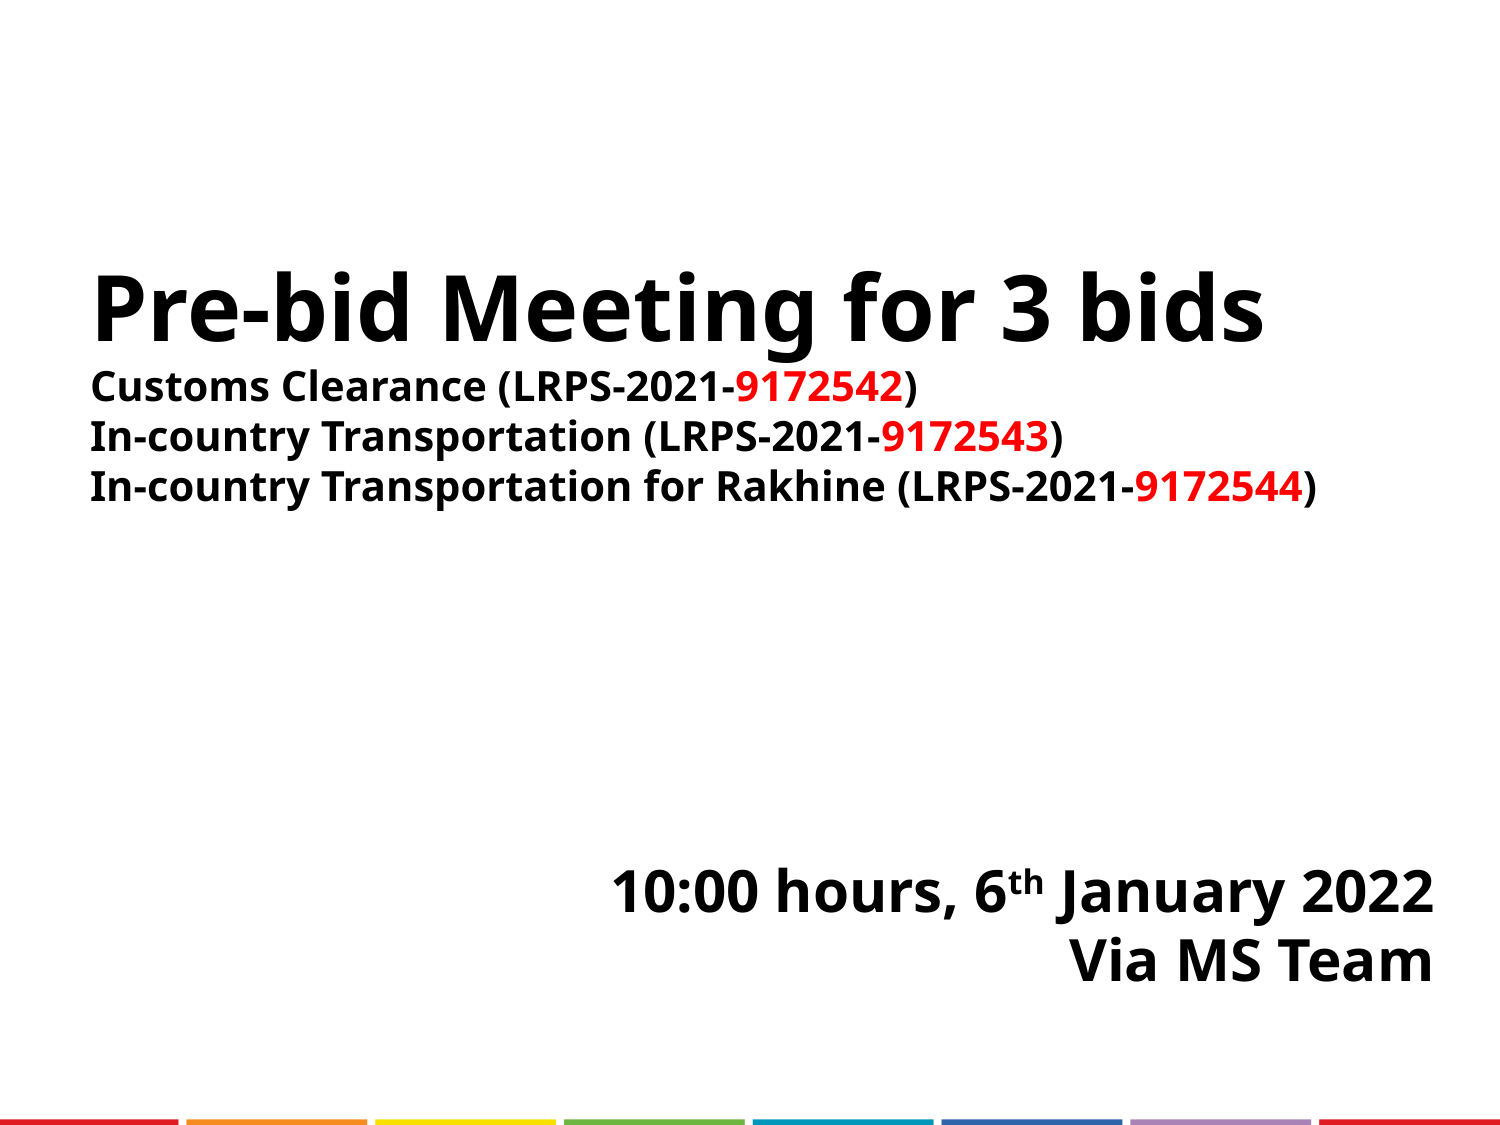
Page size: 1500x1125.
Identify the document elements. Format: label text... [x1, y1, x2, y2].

picture [0, 1117, 1500, 1125]
text_box 10:00 hours, 6th January 2022 Via MS Team [74, 803, 1450, 1044]
title Pre-bid Meeting for 3 bids Customs Clearance (LRPS-2021-9172542) In-country Transportation (LRPS-2021-9172543) In-country Transportation for Rakhine (LRPS-2021-9172544) [75, 45, 1450, 715]
